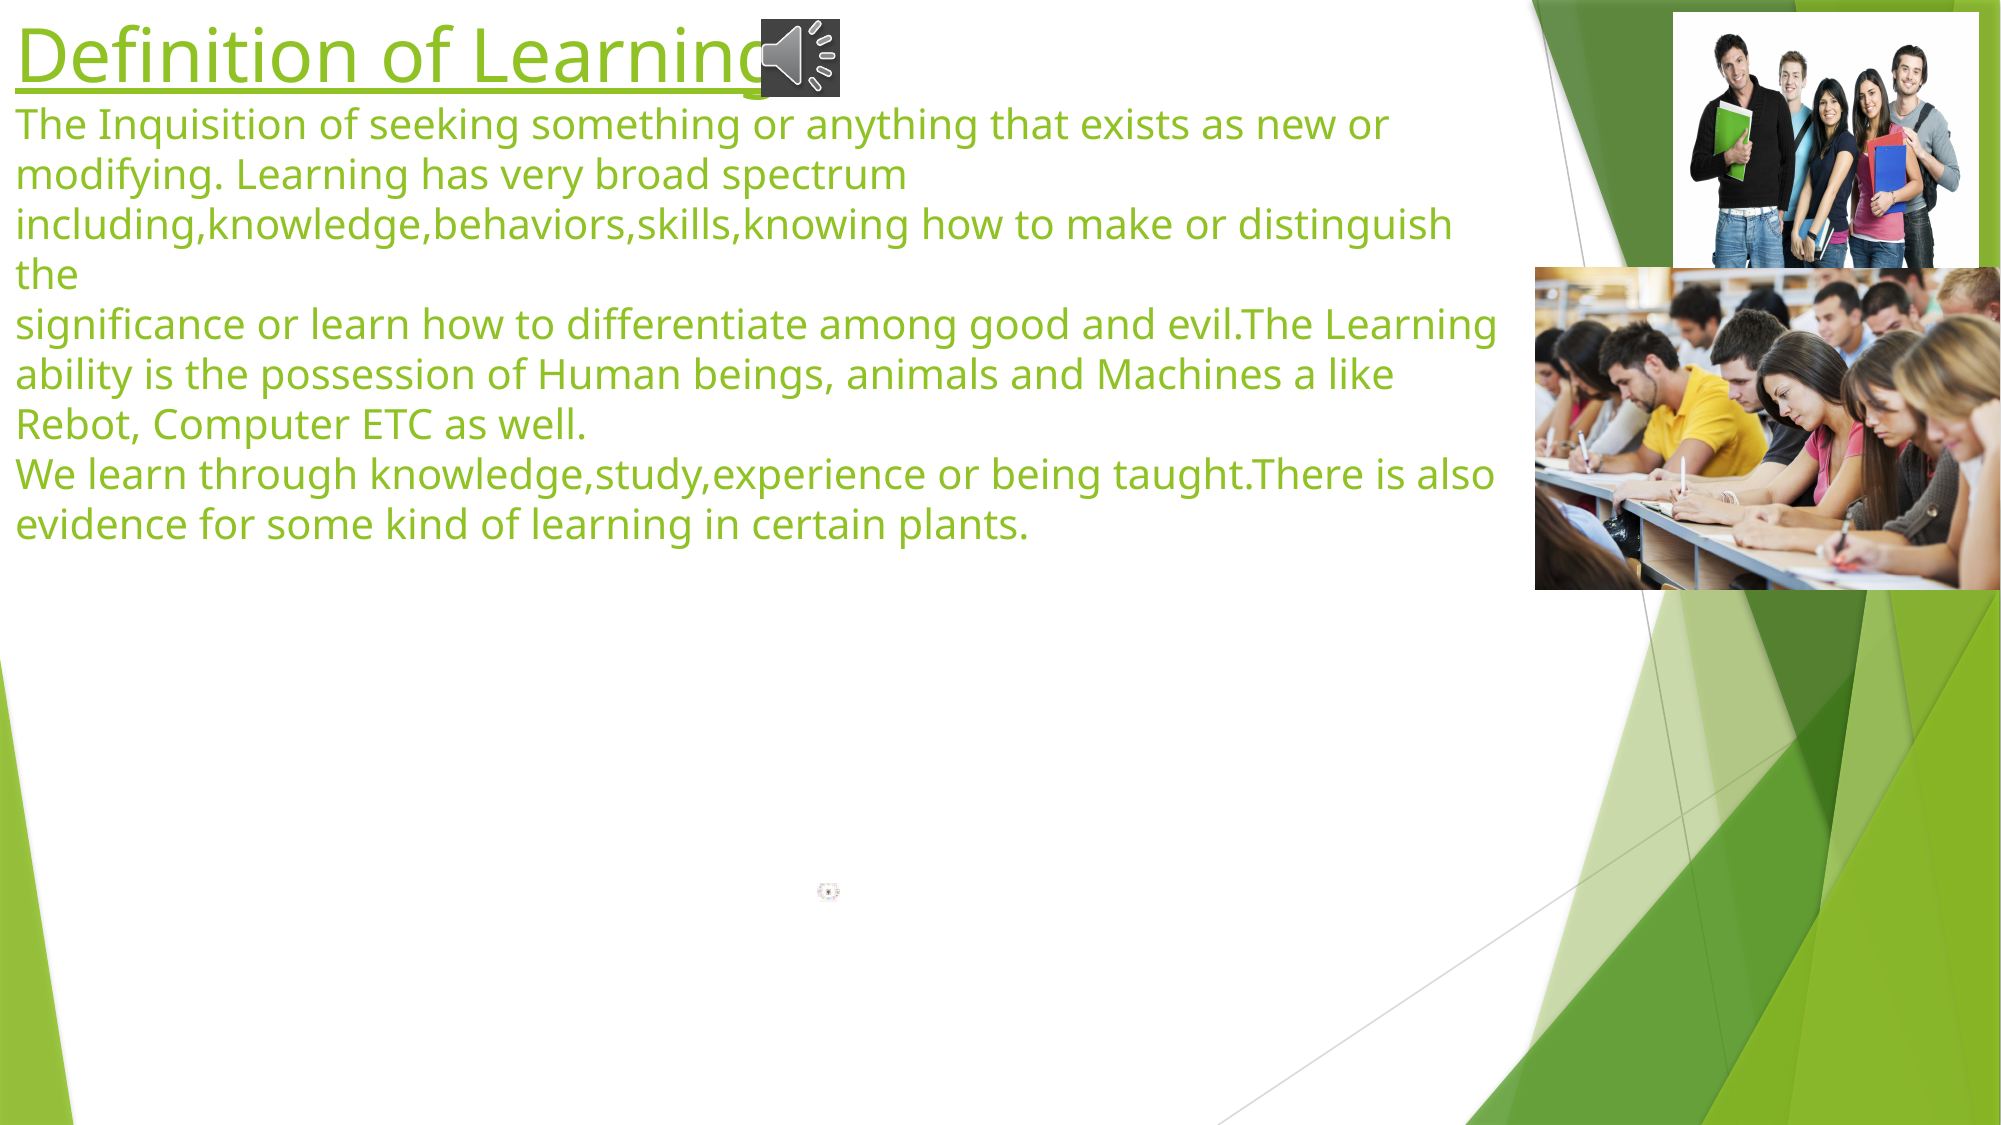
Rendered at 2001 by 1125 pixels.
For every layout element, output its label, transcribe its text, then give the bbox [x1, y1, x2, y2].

picture [1535, 11, 2000, 590]
title Definition of Learning The Inquisition of seeking something or anything that exists as new or modifying. Learning has very broad spectrum including,knowledge,behaviors,skills,knowing how to make or distinguish the significance or learn how to differentiate among good and evil.The Learning ability is the possession of Human beings, animals and Machines a like Rebot, Computer ETC as well. We learn through knowledge,study,experience or being taught.There is also evidence for some kind of learning in certain plants. [0, 0, 1522, 1004]
picture [815, 882, 841, 902]
picture [759, 17, 841, 99]
